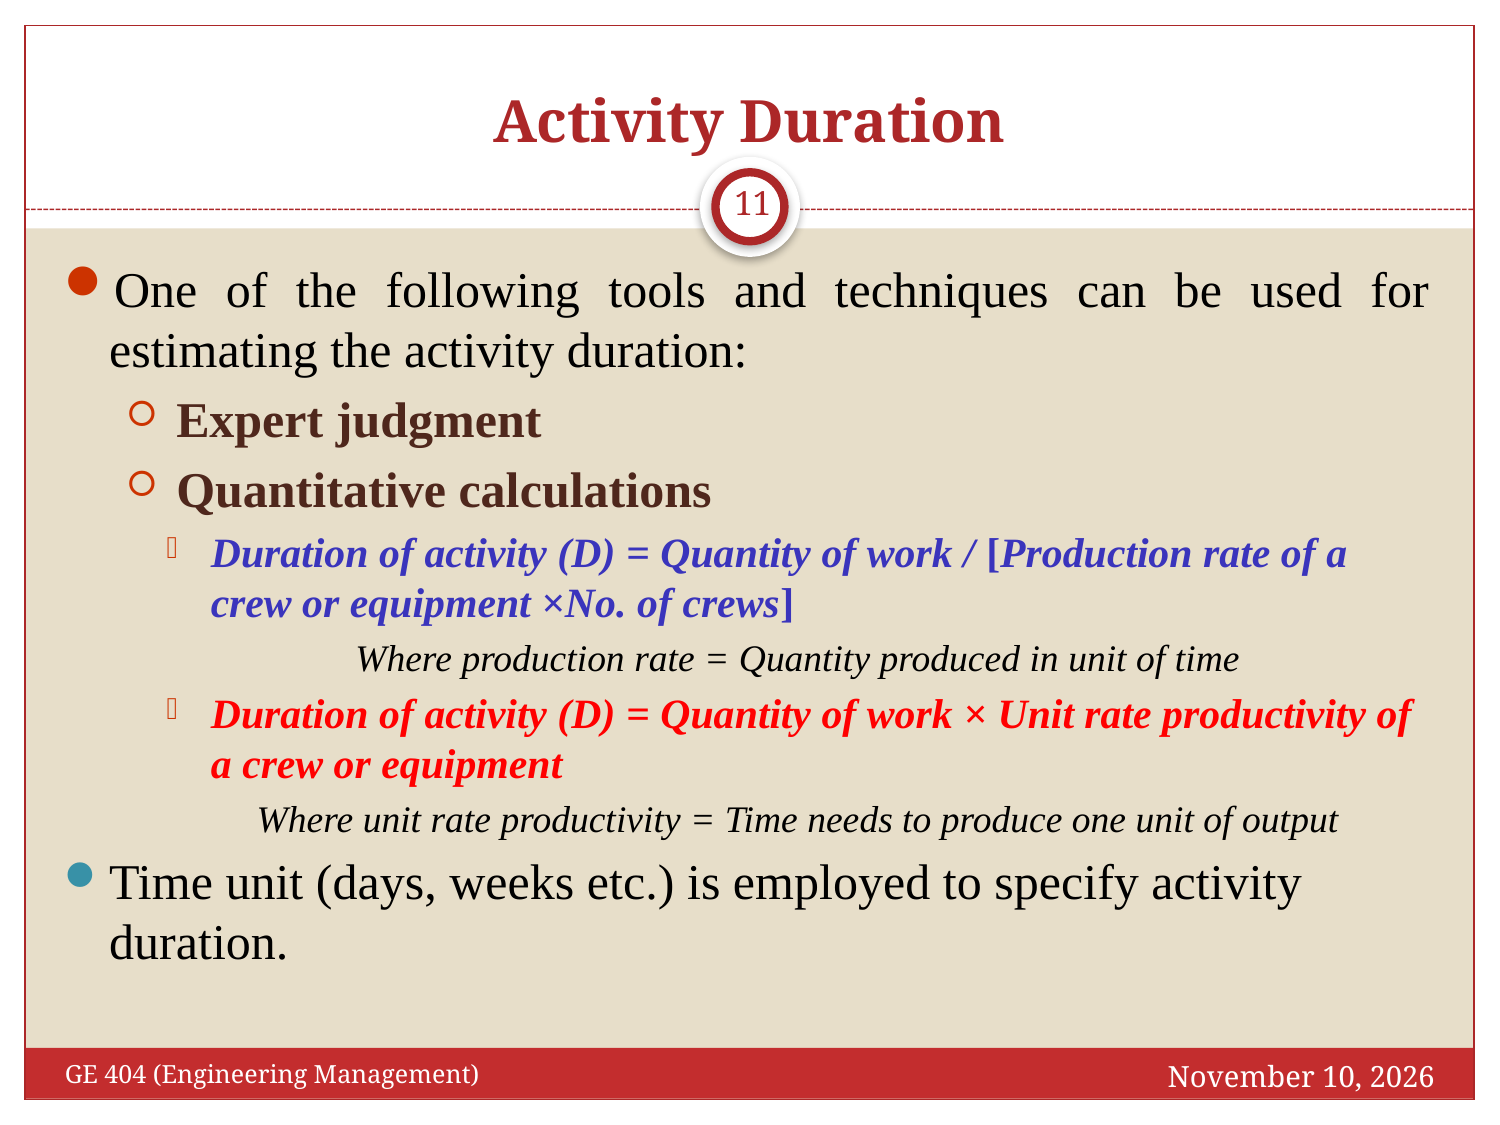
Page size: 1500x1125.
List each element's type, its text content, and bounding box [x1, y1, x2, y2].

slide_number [950, 1050, 1450, 1111]
slide_number 11 [715, 168, 791, 241]
list One of the following tools and techniques can be used for estimating the activity duration: Expert judgment Quantitative calculations Duration of activity (D) = Quantity of work / [Production rate of a crew or equipment ×No. of crews] Where production rate = Quantity produced in unit of time Duration of activity (D) = Quantity of work × Unit rate productivity of a crew or equipment Where unit rate productivity = Time needs to produce one unit of output Time unit (days, weeks etc.) is employed to specify activity duration. [49, 250, 1445, 1001]
footer GE 404 (Engineering Management) [50, 1051, 638, 1112]
title Activity Duration [49, 37, 1450, 162]
